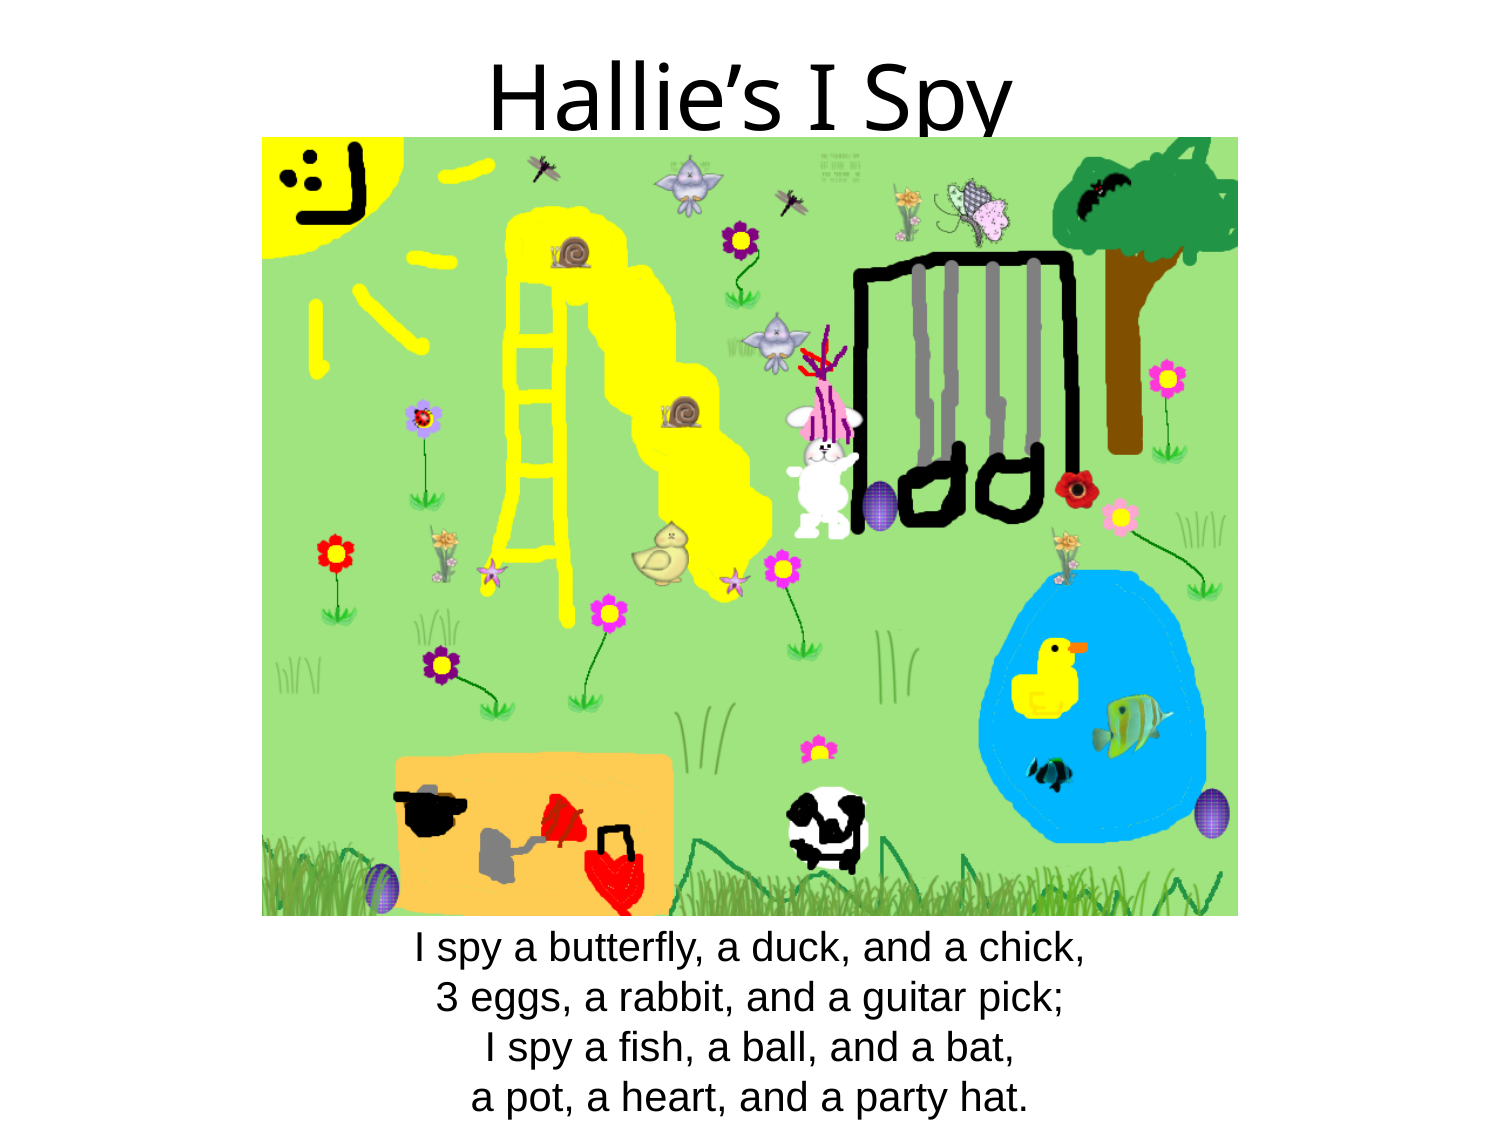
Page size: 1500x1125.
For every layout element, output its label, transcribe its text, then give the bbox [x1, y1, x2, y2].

title Hallie’s I Spy [75, 0, 1425, 188]
picture [262, 137, 1238, 916]
text_box I spy a butterfly, a duck, and a chick, 3 eggs, a rabbit, and a guitar pick; I spy a fish, a ball, and a bat, a pot, a heart, and a party hat. [18, 912, 1482, 1125]
